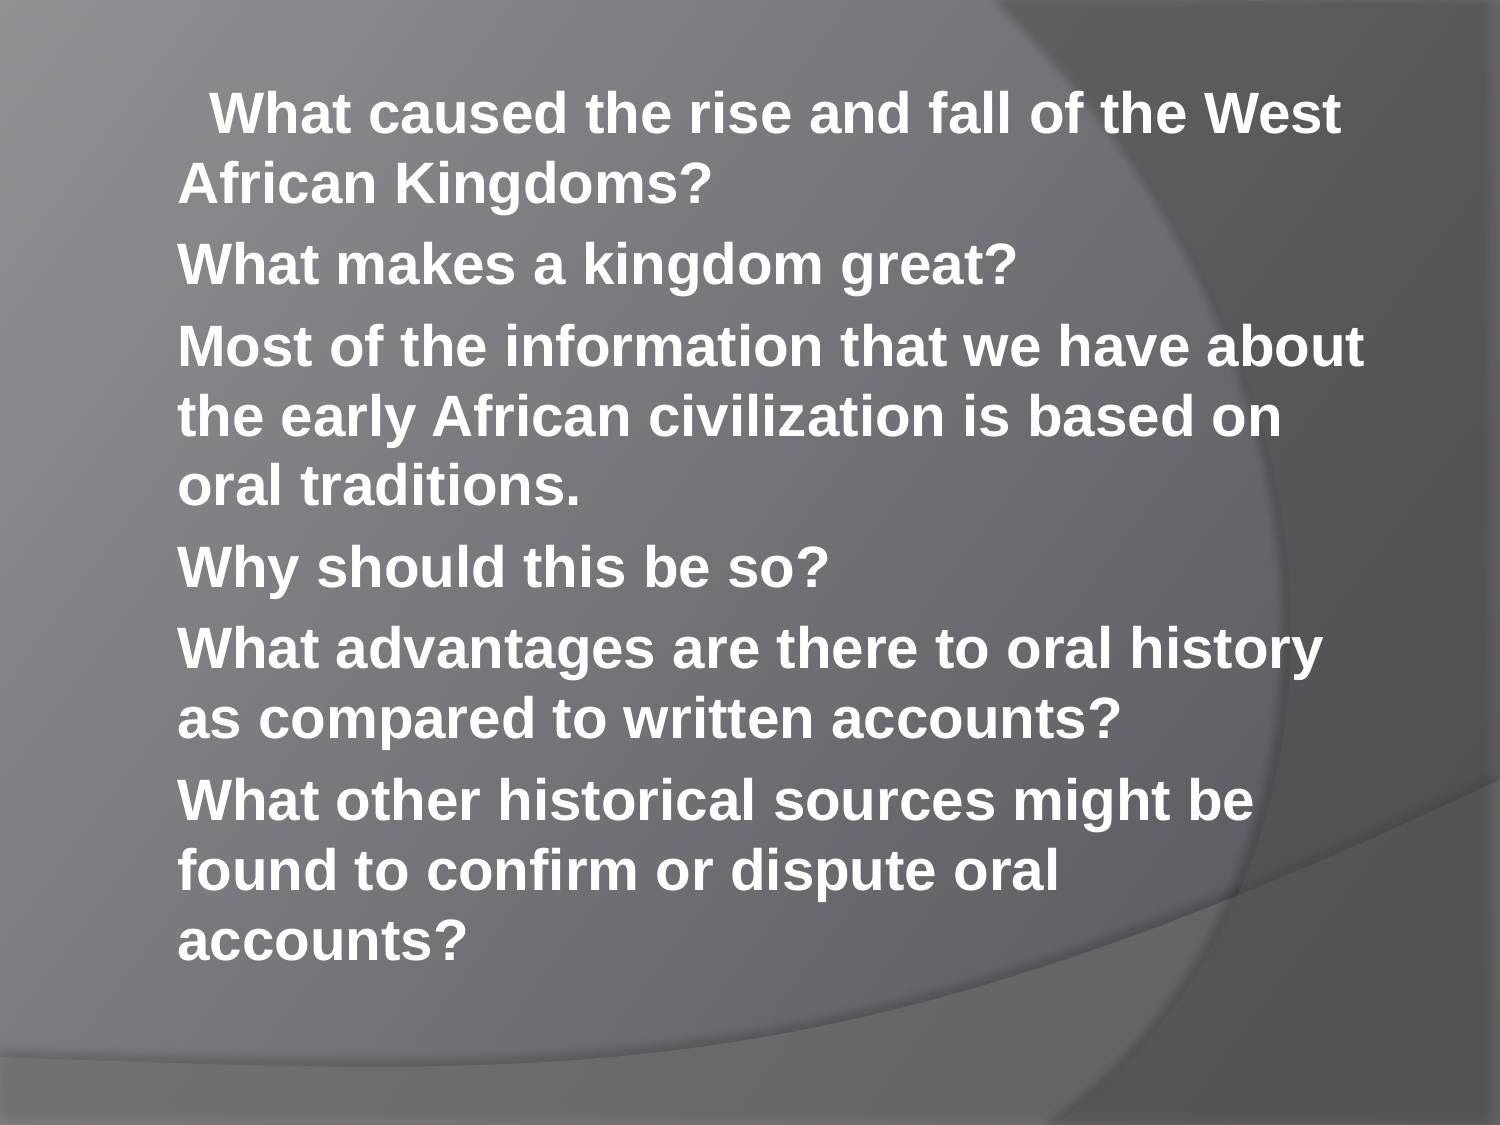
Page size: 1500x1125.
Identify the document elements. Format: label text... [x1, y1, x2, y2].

subtitle What caused the rise and fall of the West African Kingdoms? What makes a kingdom great? Most of the information that we have about the early African civilization is based on oral traditions. Why should this be so? What advantages are there to oral history as compared to written accounts? What other historical sources might be found to confirm or dispute oral accounts? [162, 75, 1375, 975]
